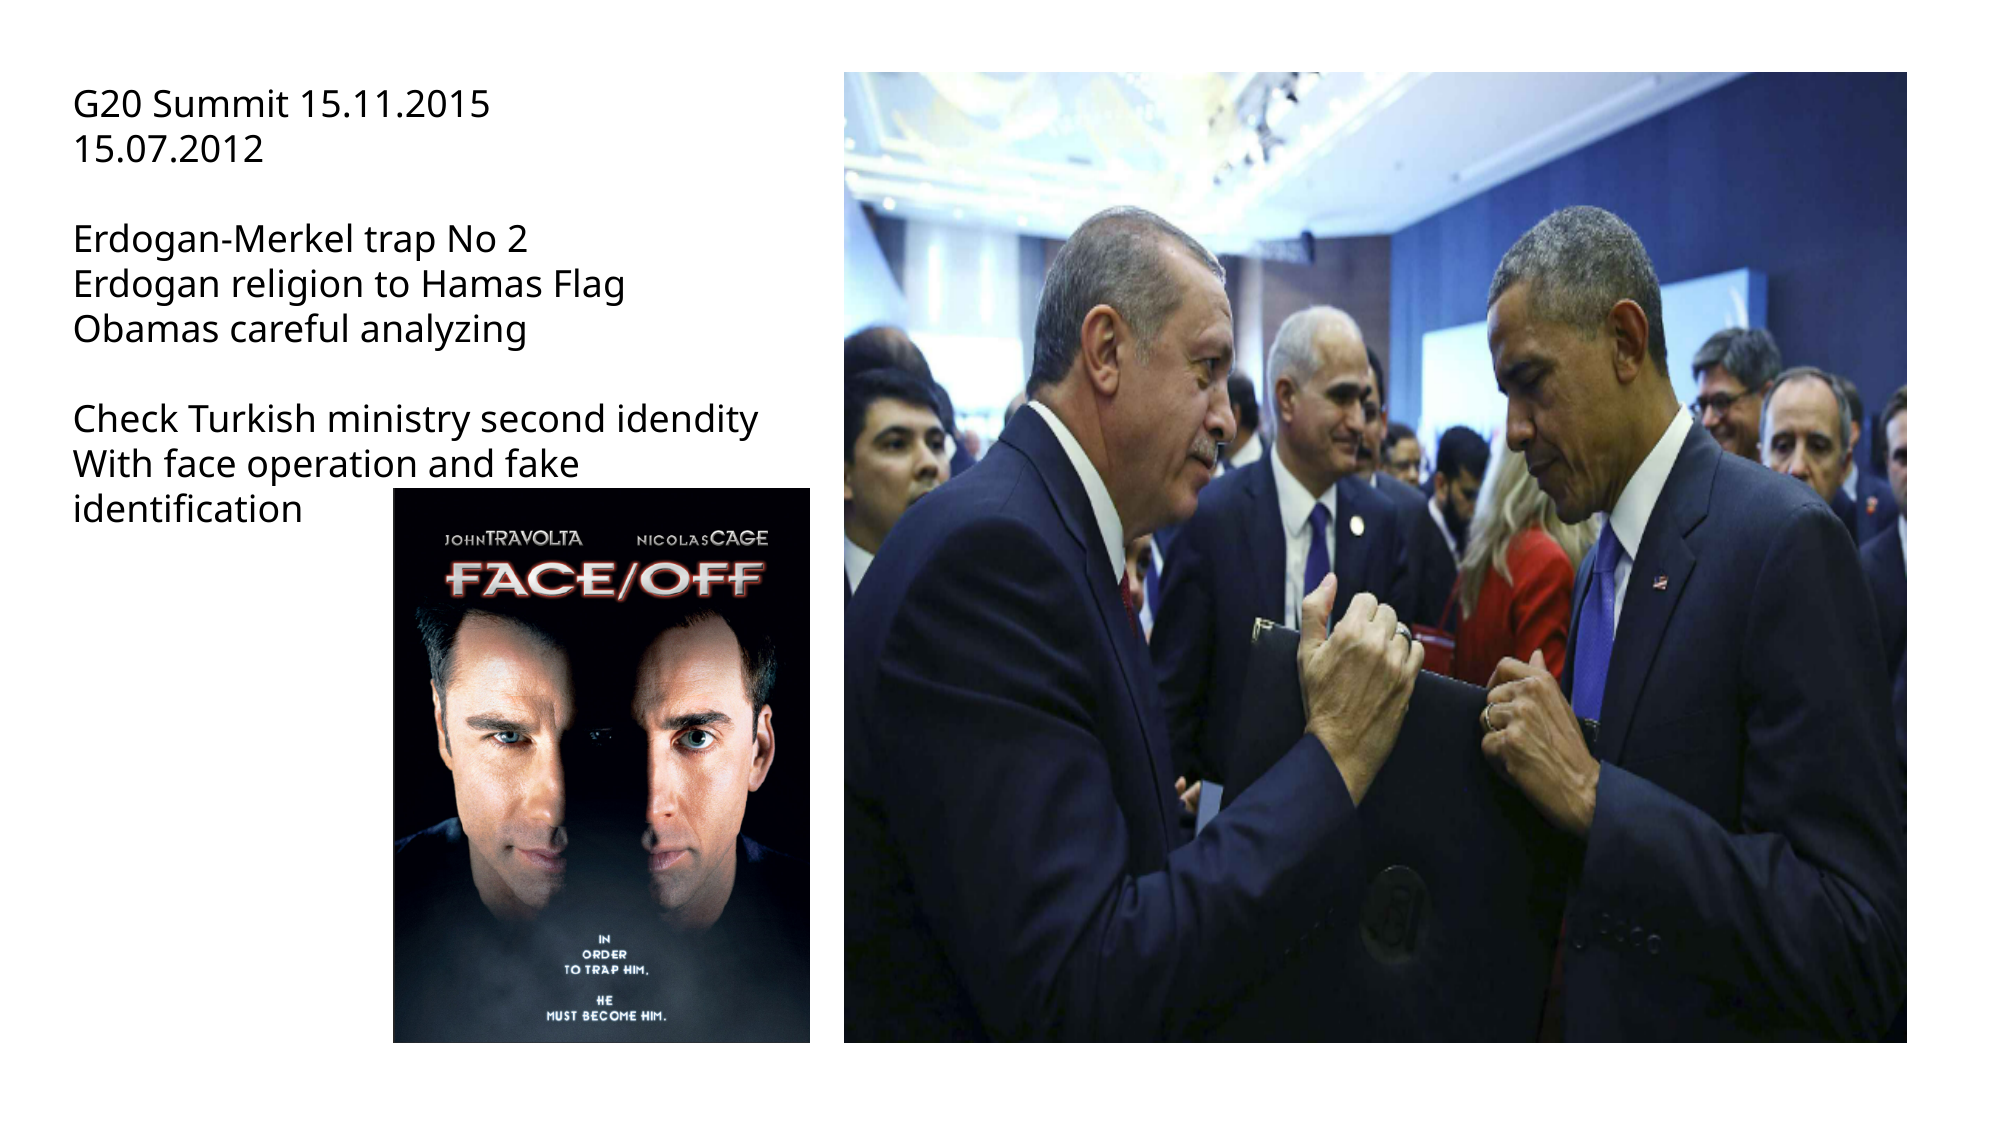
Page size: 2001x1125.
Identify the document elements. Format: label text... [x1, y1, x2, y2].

picture [844, 72, 1907, 1043]
text_box G20 Summit 15.11.2015 15.07.2012 Erdogan-Merkel trap No 2 Erdogan religion to Hamas Flag Obamas careful analyzing Check Turkish ministry second idendity With face operation and fake identification [57, 72, 818, 583]
picture [393, 488, 810, 1043]
